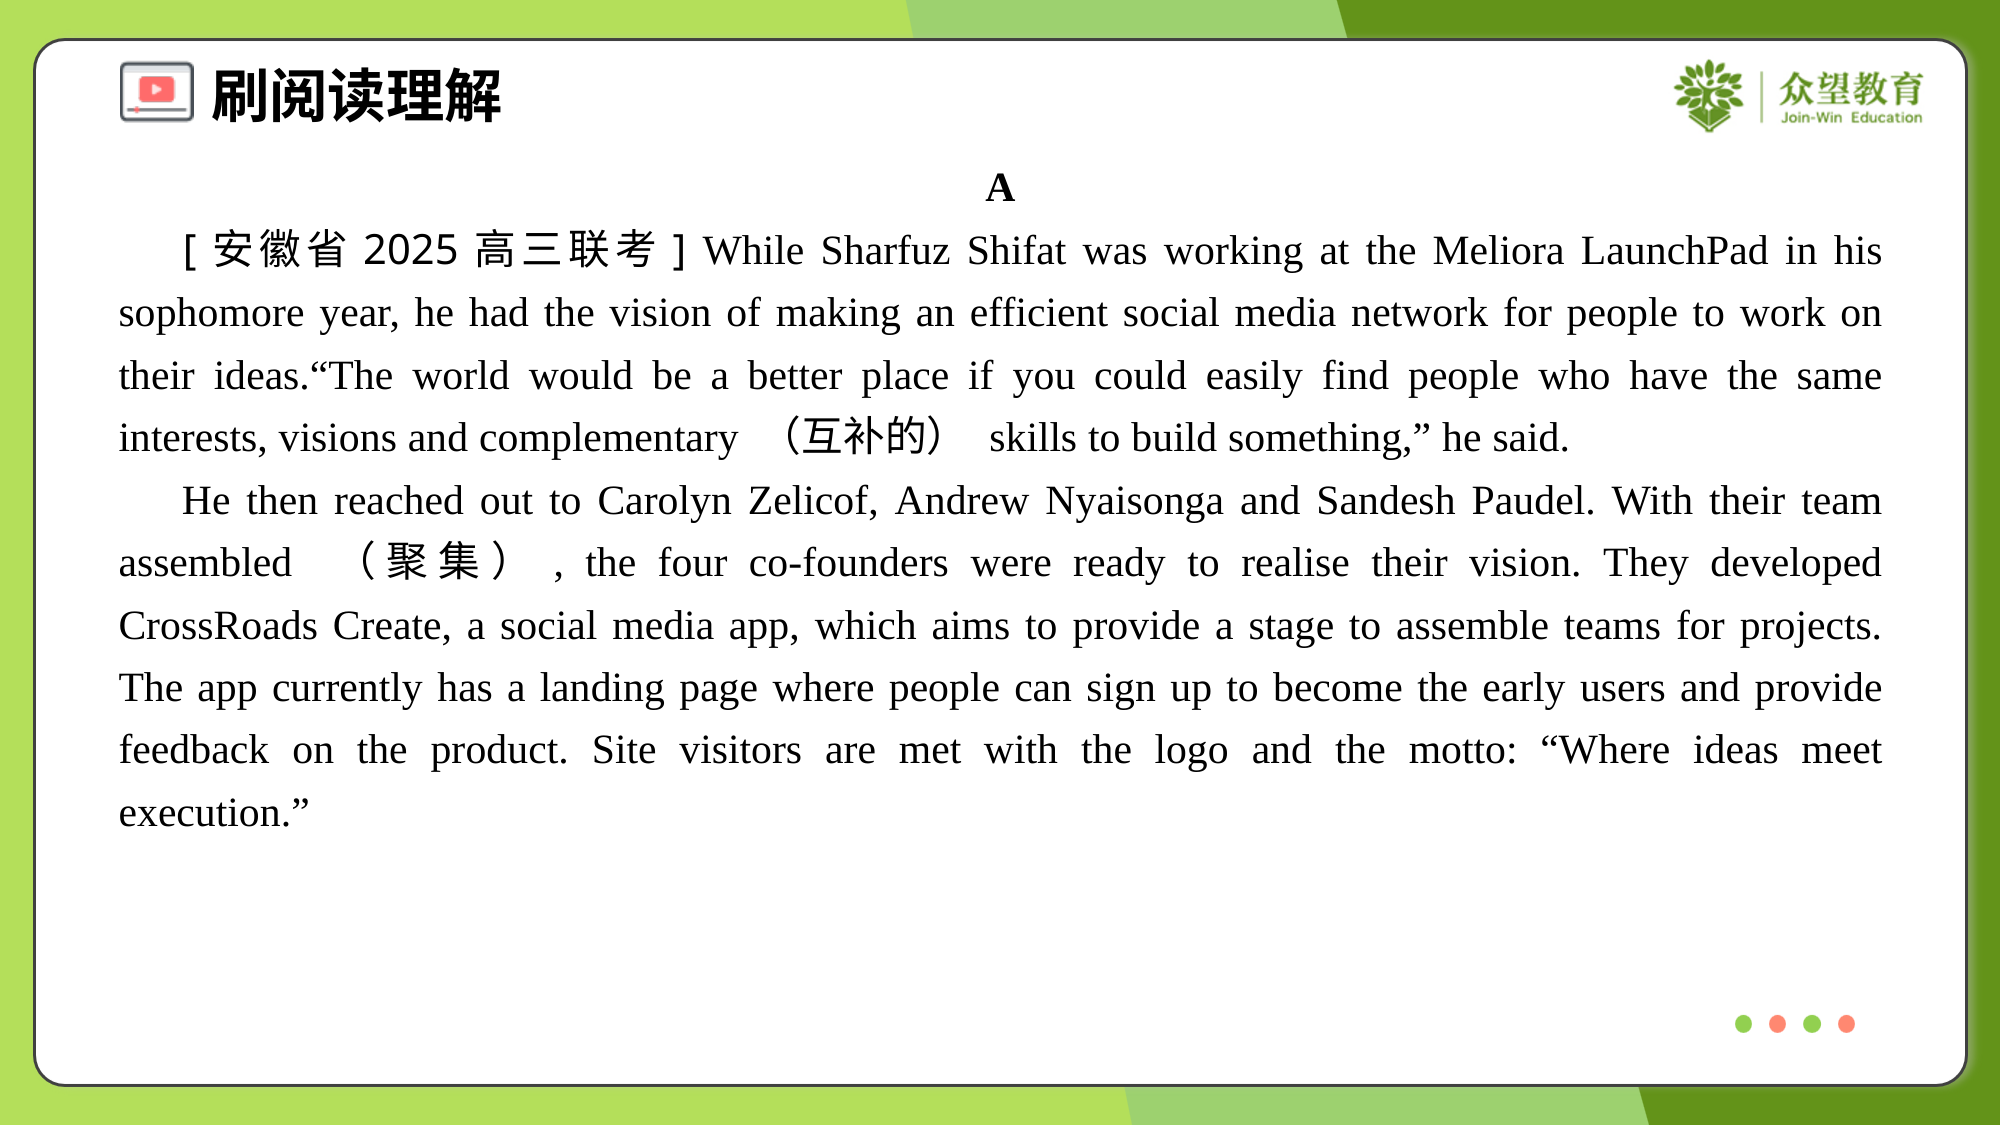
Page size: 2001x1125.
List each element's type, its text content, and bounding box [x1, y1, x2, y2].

text_box A [安徽省2025高三联考] While Sharfuz Shifat was working at the Meliora LaunchPad in his sophomore year, he had the vision of making an efficient social media network for people to work on their ideas.“The world would be a better place if you could easily find people who have the same interests, visions and complementary （互补的） skills to build something,” he said. He then reached out to Carolyn Zelicof, Andrew Nyaisonga and Sandesh Paudel. With their team assembled （聚集）, the four co-founders were ready to realise their vision. They developed CrossRoads Create, a social media app, which aims to provide a stage to assemble teams for projects. The app currently has a landing page where people can sign up to become the early users and provide feedback on the product. Site visitors are met with the logo and the motto: “Where ideas meet execution.” [118, 147, 1883, 898]
picture [0, 0, 2000, 1125]
